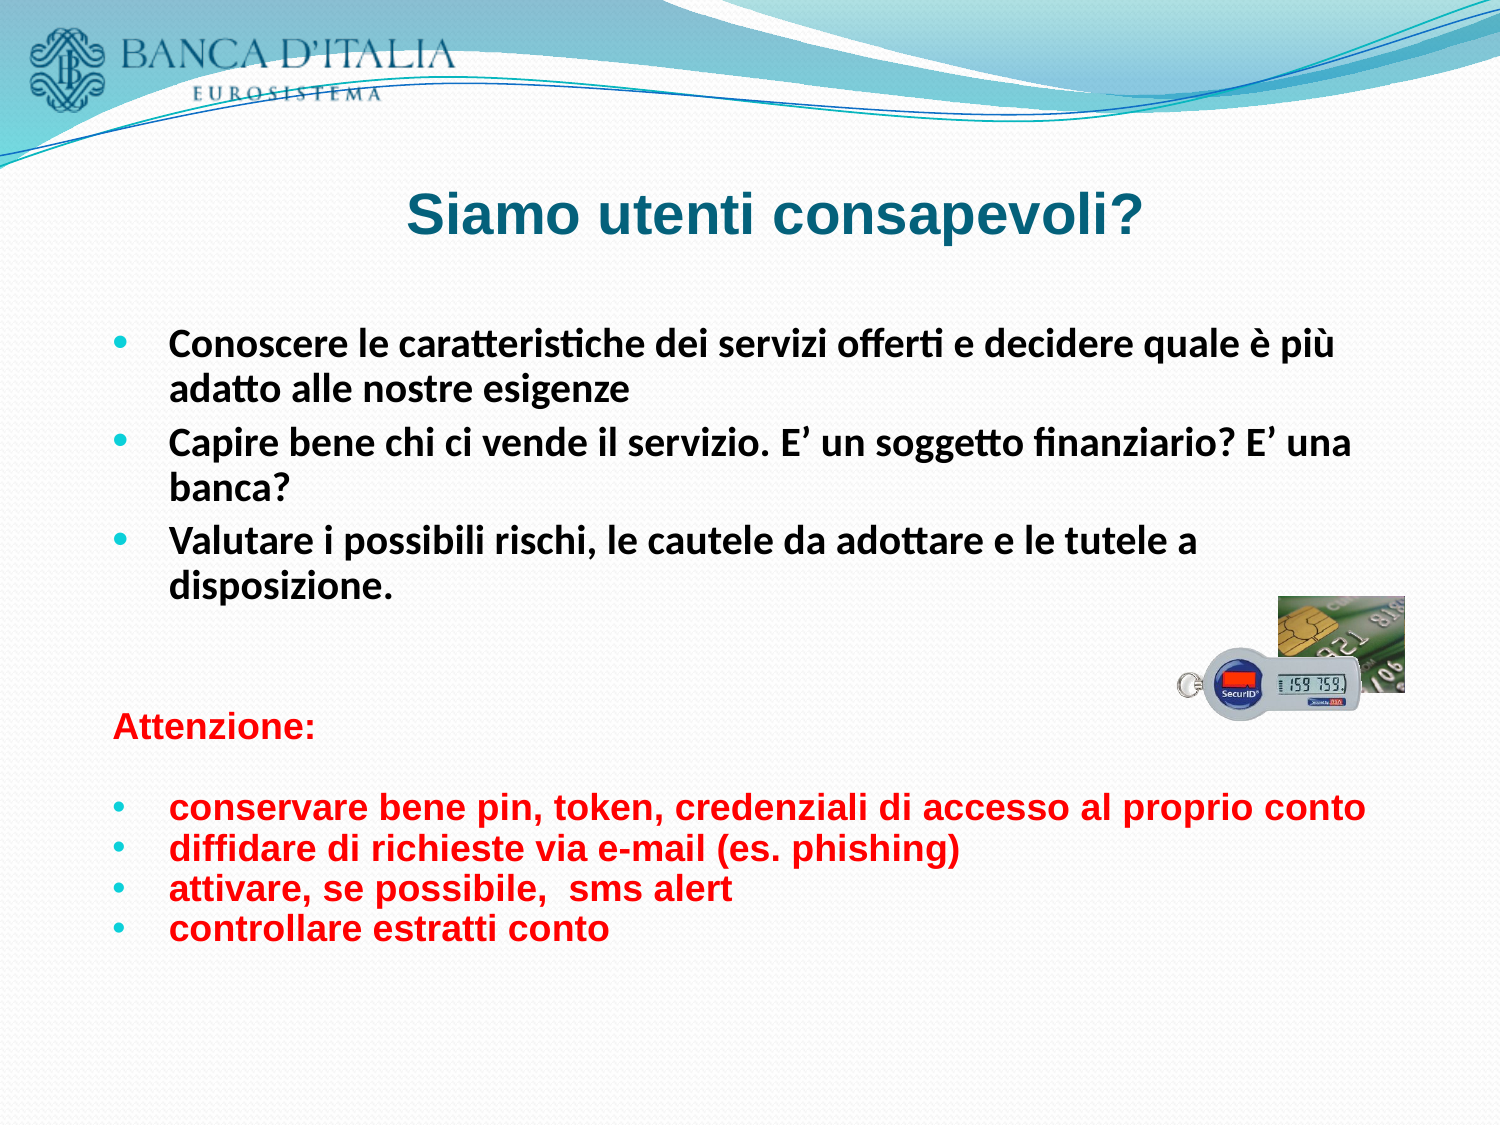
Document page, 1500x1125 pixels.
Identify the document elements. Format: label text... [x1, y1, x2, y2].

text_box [1174, 590, 1406, 778]
text_box Conoscere le caratteristiche dei servizi offerti e decidere quale è più adatto alle nostre esigenze Capire bene chi ci vende il servizio. E’ un soggetto finanziario? E’ una banca? Valutare i possibili rischi, le cautele da adottare e le tutele a disposizione. Attenzione: conservare bene pin, token, credenziali di accesso al proprio conto diffidare di richieste via e-mail (es. phishing) attivare, se possibile, sms alert controllare estratti conto [97, 314, 1448, 1059]
title Siamo utenti consapevoli? [101, 59, 1451, 247]
picture [29, 0, 523, 114]
